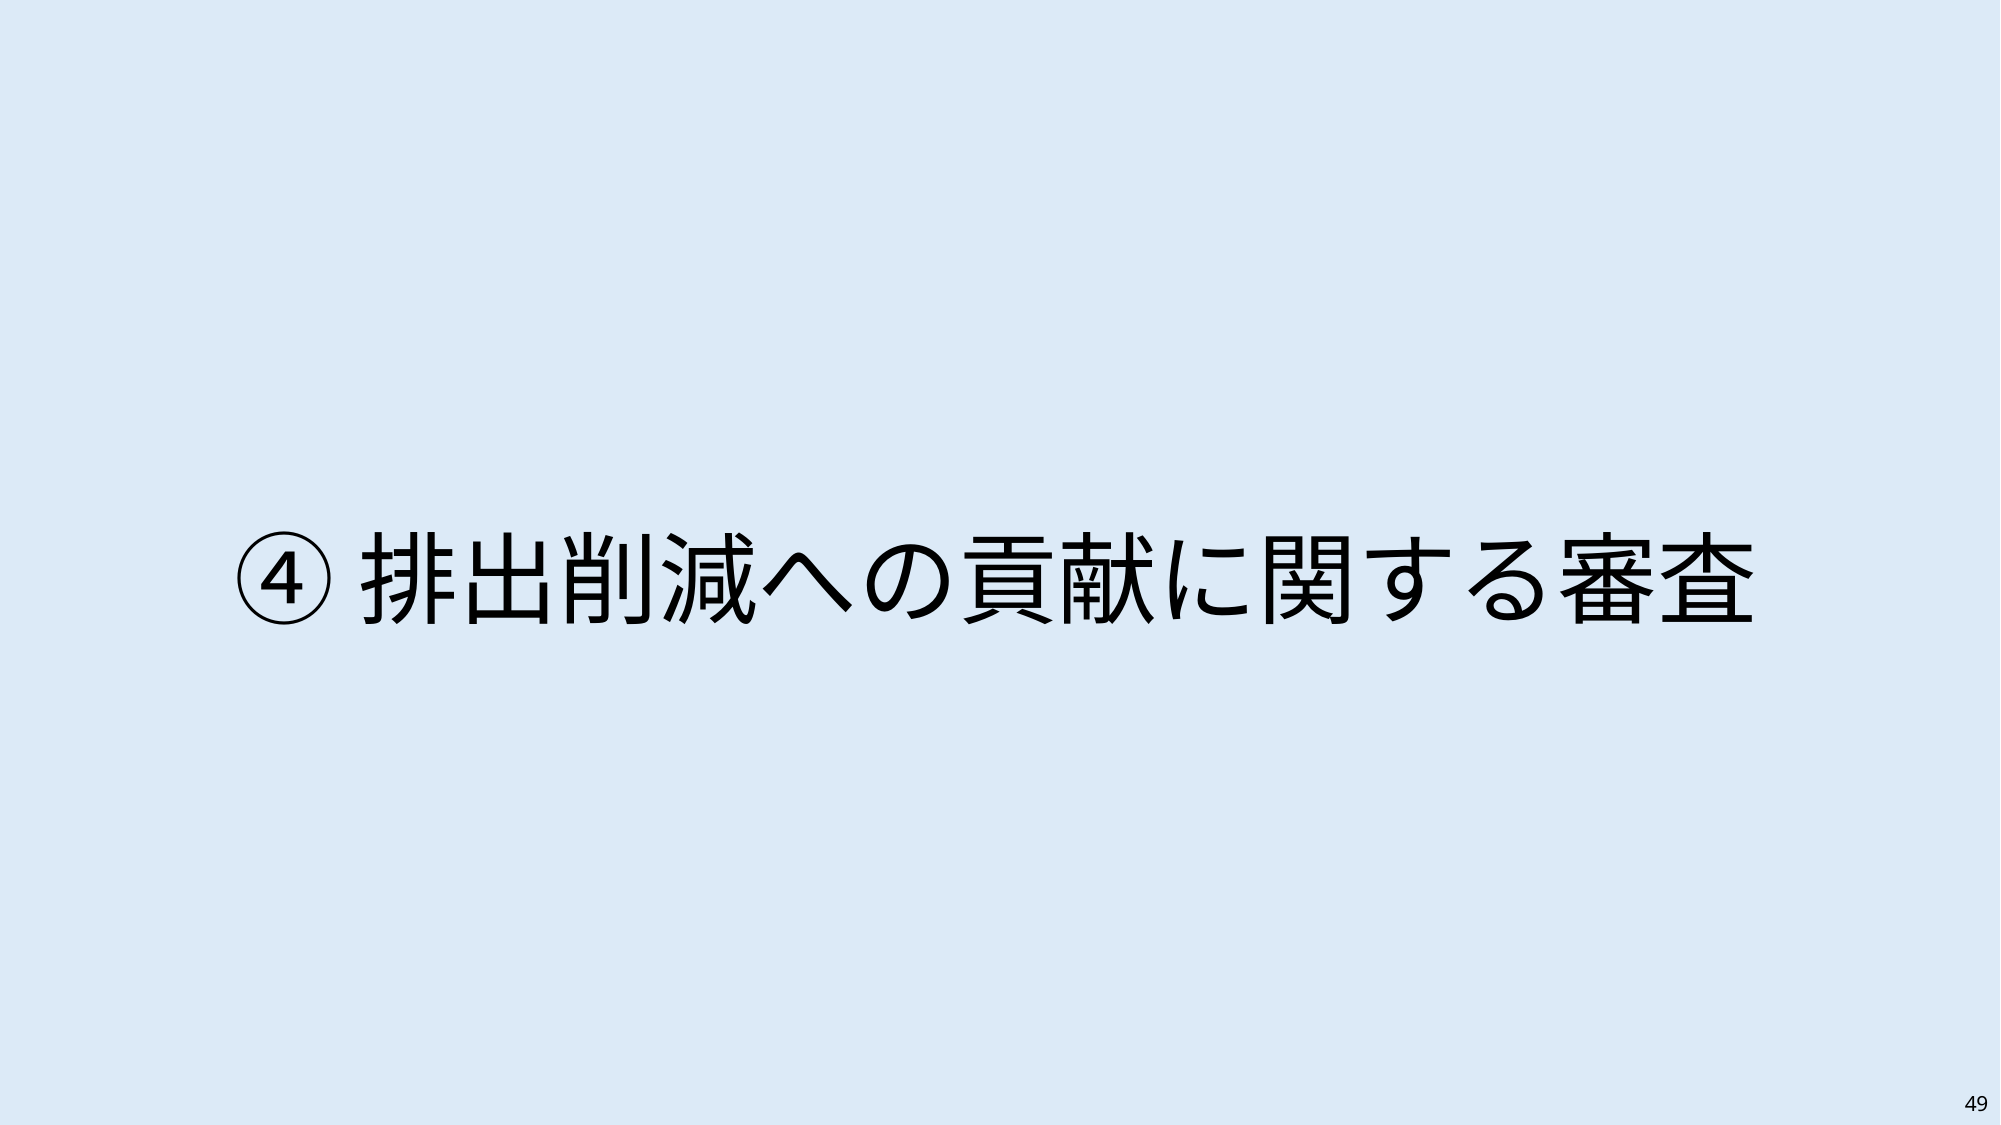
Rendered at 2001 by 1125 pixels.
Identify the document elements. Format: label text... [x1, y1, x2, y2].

text_box ④排出削減への貢献に関する審査 [125, 298, 1867, 827]
